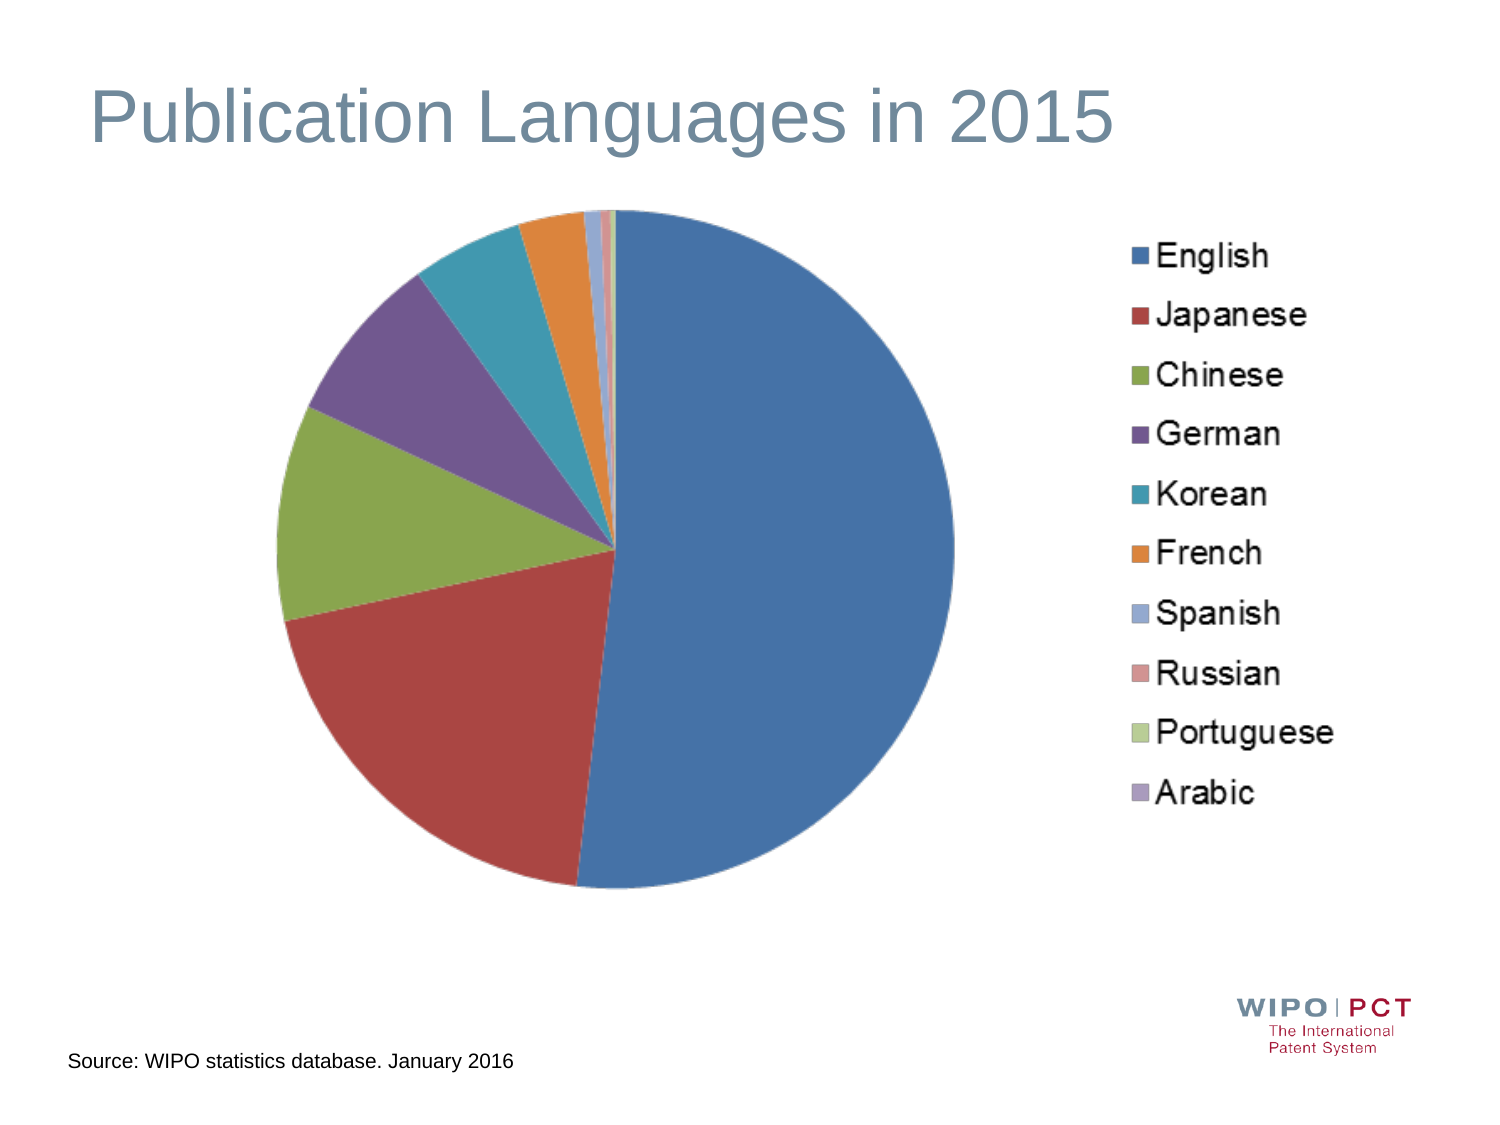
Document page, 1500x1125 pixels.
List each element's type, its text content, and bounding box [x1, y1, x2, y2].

text_box Source: WIPO statistics database. January 2016 [53, 1040, 803, 1080]
title Publication Languages in 2015 [74, 19, 1425, 171]
picture [0, 0, 1500, 1125]
